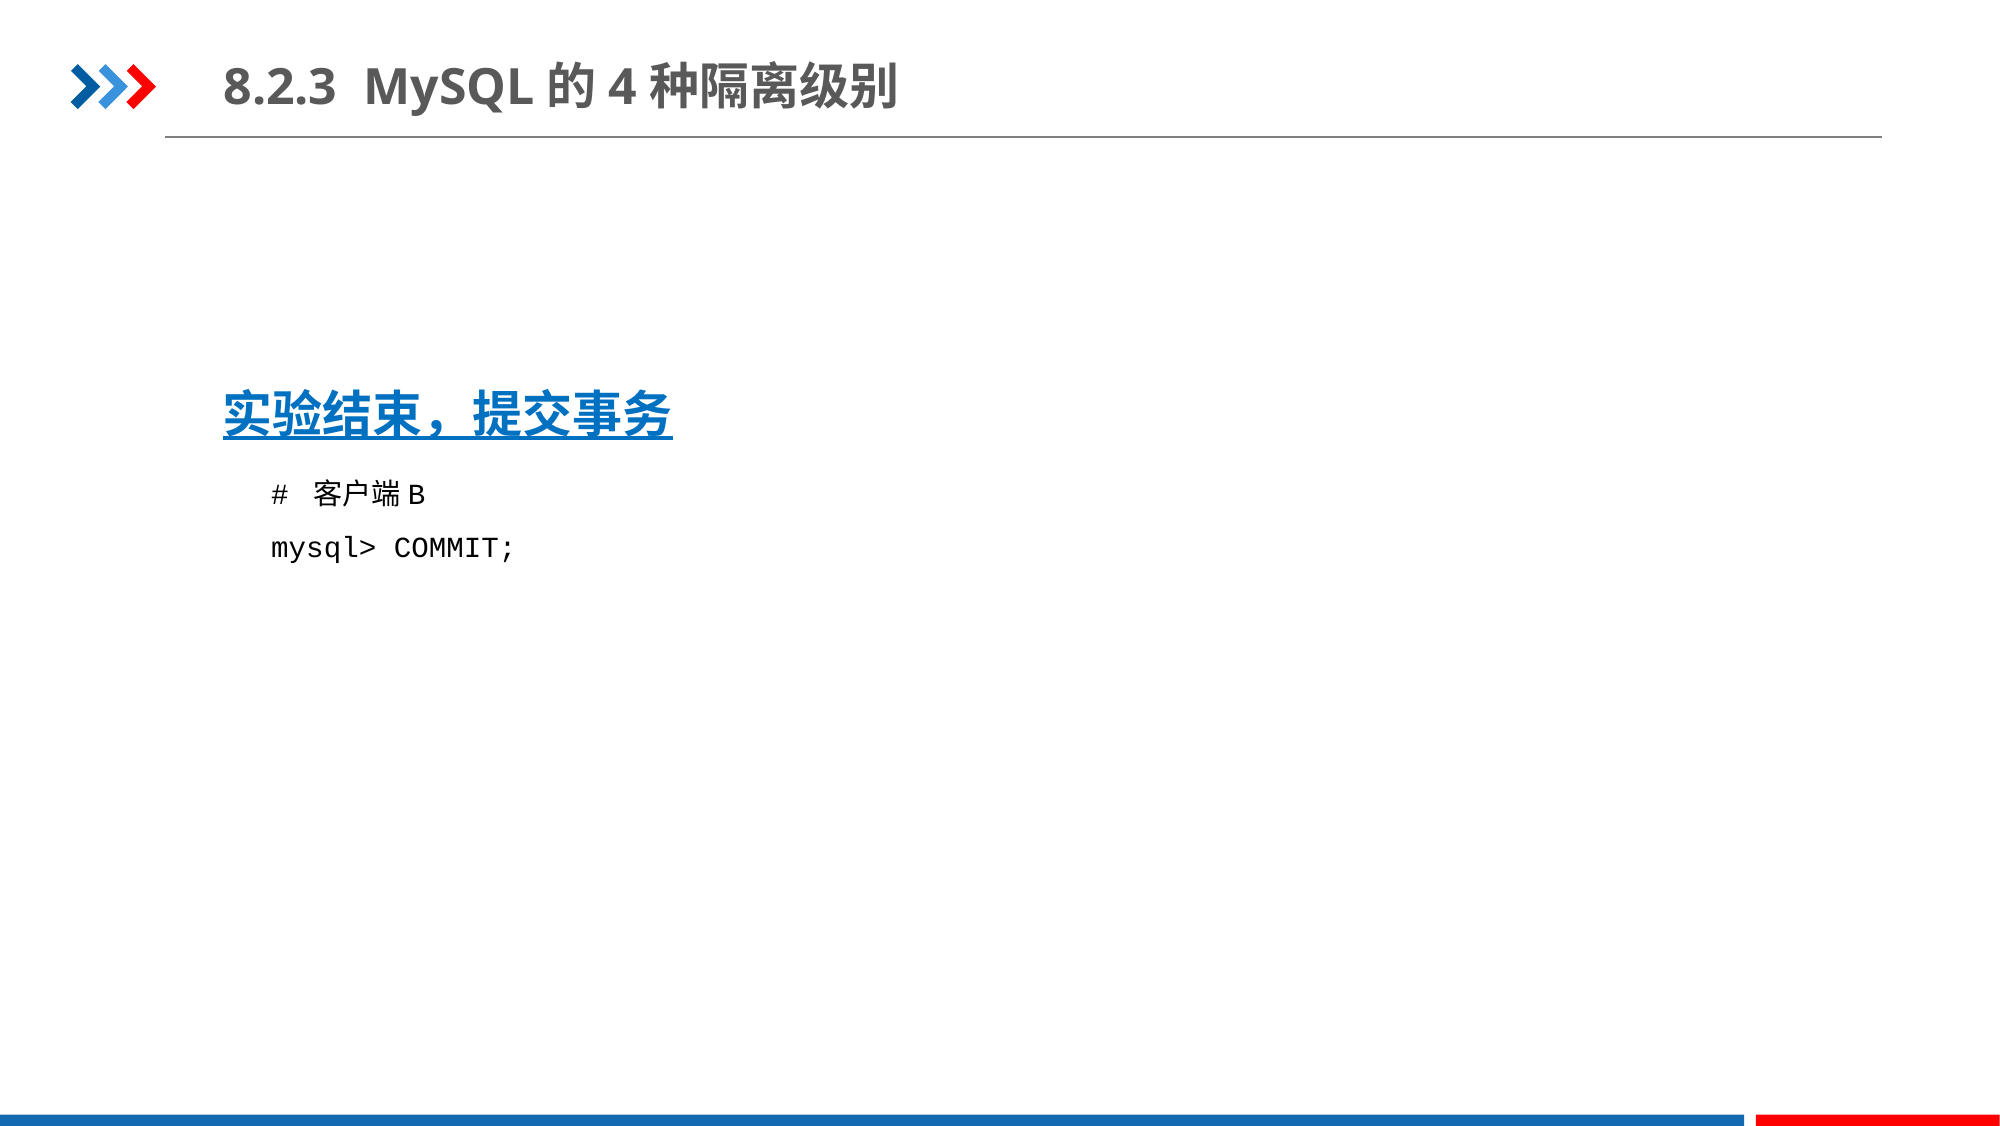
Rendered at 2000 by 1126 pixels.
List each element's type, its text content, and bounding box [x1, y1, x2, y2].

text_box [218, 374, 1444, 573]
text_box 8.2.3 MySQL的4种隔离级别 [187, 42, 936, 126]
